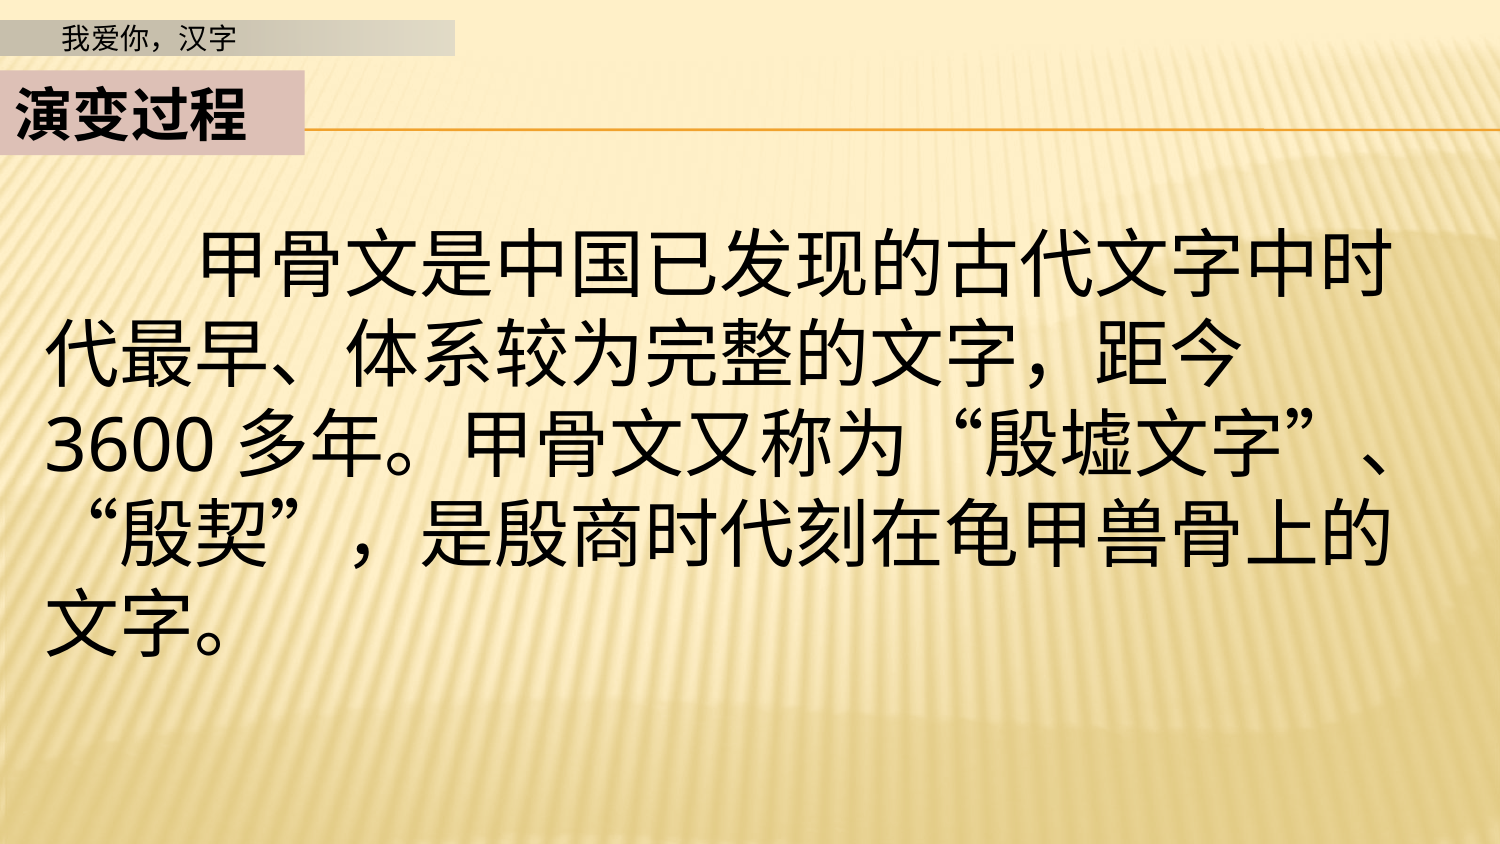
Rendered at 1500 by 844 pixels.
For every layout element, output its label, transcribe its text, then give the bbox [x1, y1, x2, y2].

text_box 甲骨文是中国已发现的古代文字中时代最早、体系较为完整的文字，距今3600多年。甲骨文又称为“殷墟文字”、“殷契”，是殷商时代刻在龟甲兽骨上的文字。 [29, 209, 1424, 674]
text_box 演变过程 [0, 70, 305, 156]
